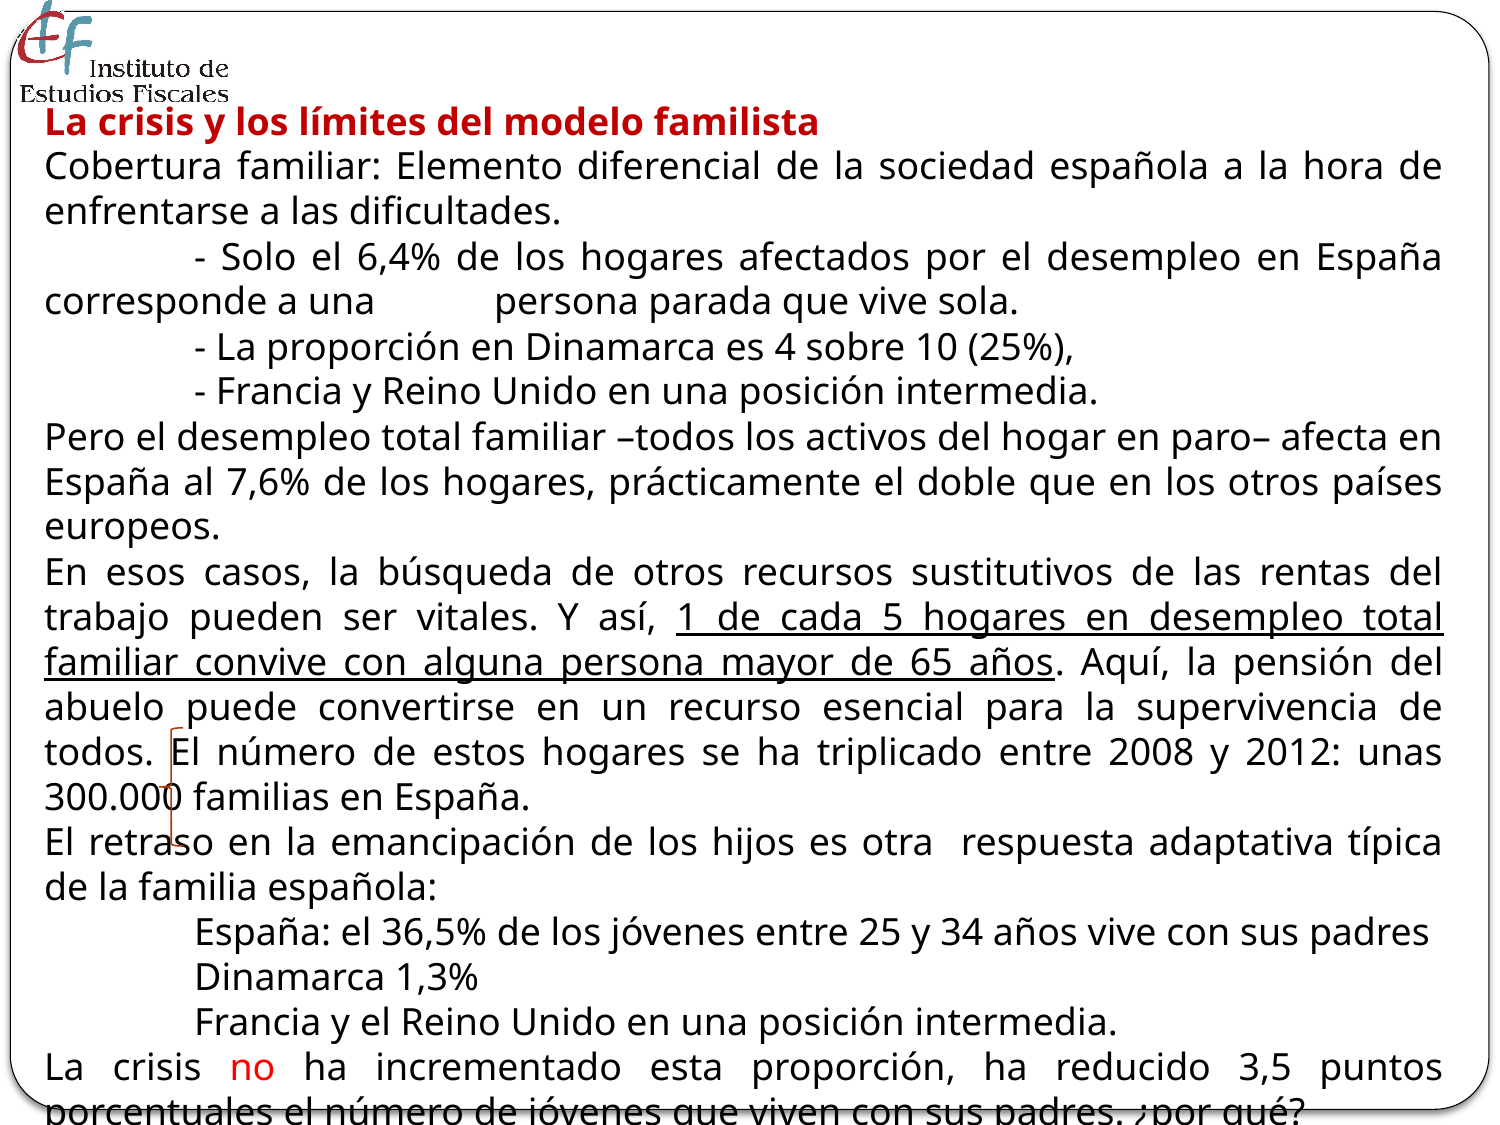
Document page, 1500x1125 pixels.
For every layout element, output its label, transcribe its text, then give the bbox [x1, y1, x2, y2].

text_box La crisis y los límites del modelo familista Cobertura familiar: Elemento diferencial de la sociedad española a la hora de enfrentarse a las dificultades. - Solo el 6,4% de los hogares afectados por el desempleo en España corresponde a una persona parada que vive sola. - La proporción en Dinamarca es 4 sobre 10 (25%), - Francia y Reino Unido en una posición intermedia. Pero el desempleo total familiar –todos los activos del hogar en paro– afecta en España al 7,6% de los hogares, prácticamente el doble que en los otros países europeos. En esos casos, la búsqueda de otros recursos sustitutivos de las rentas del trabajo pueden ser vitales. Y así, 1 de cada 5 hogares en desempleo total familiar convive con alguna persona mayor de 65 años. Aquí, la pensión del abuelo puede convertirse en un recurso esencial para la supervivencia de todos. El número de estos hogares se ha triplicado entre 2008 y 2012: unas 300.000 familias en España. El retraso en la emancipación de los hijos es otra respuesta adaptativa típica de la familia española: España: el 36,5% de los jóvenes entre 25 y 34 años vive con sus padres Dinamarca 1,3% Francia y el Reino Unido en una posición intermedia. La crisis no ha incrementado esta proporción, ha reducido 3,5 puntos porcentuales el número de jóvenes que viven con sus padres. ¿por qué? Dificultades para estirar la cobertura de las familias a sus hijos, más allá de lo que ya lo hacían en el período anterior de bonanza. [29, 90, 1459, 1125]
text_box [158, 727, 184, 847]
picture [17, 0, 228, 102]
